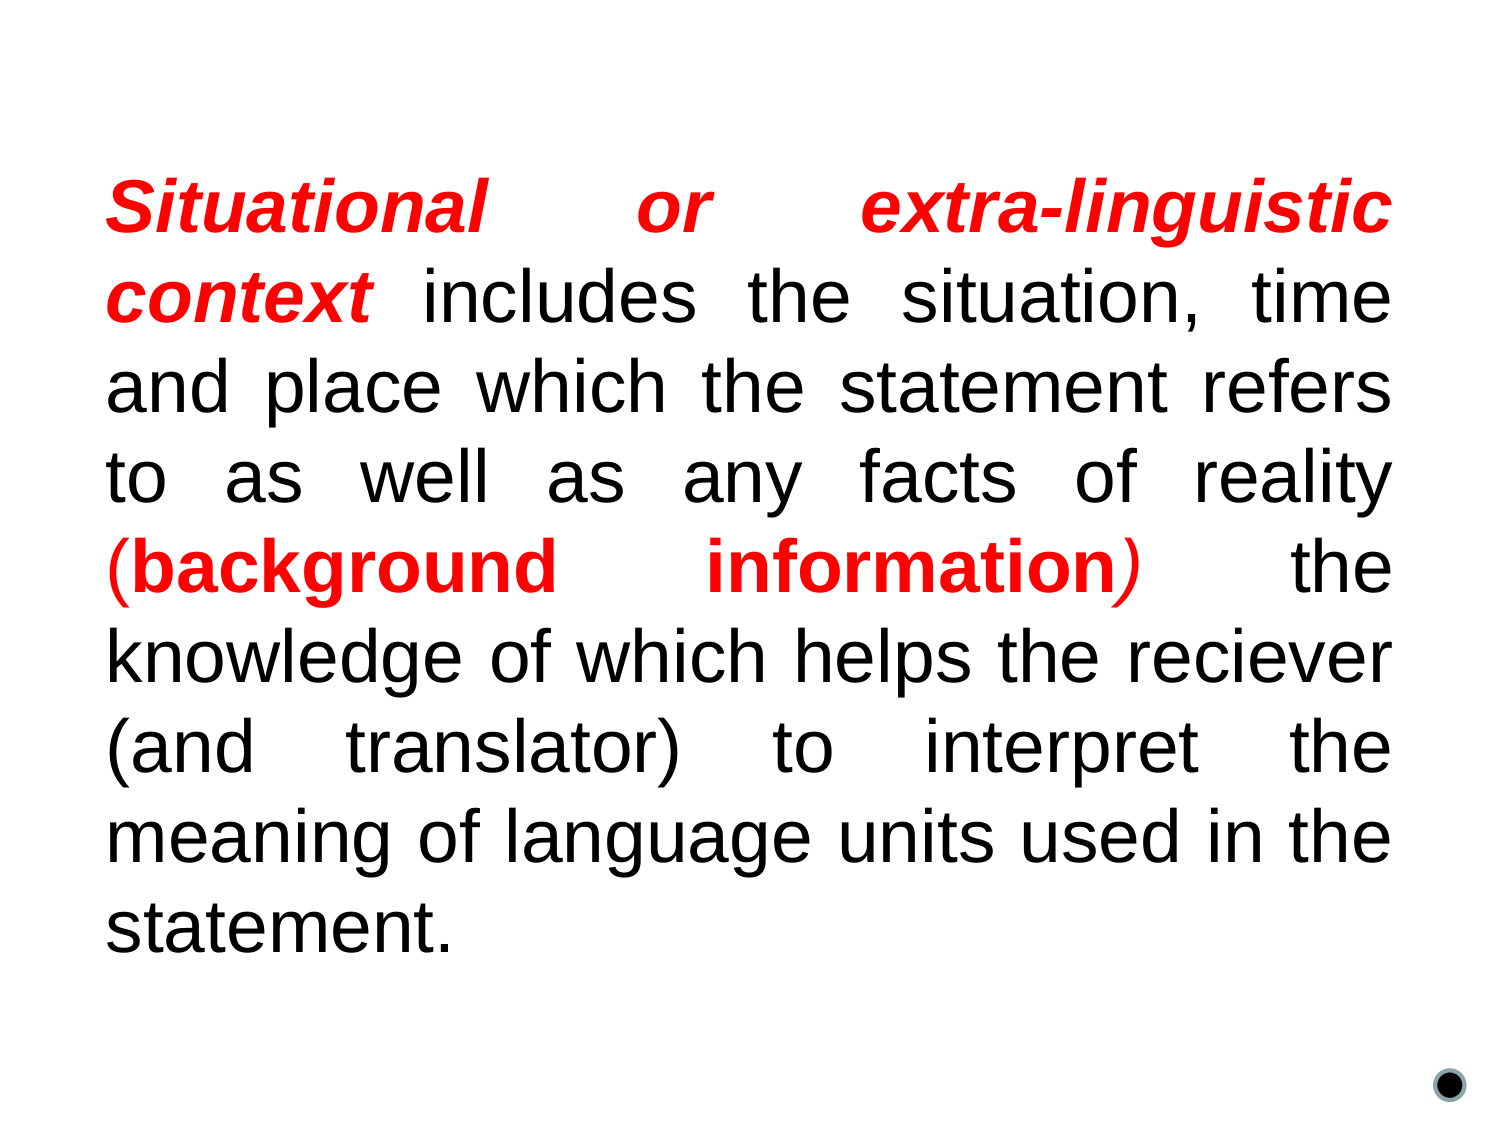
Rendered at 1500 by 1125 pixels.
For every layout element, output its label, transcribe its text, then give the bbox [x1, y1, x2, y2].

text_box [1433, 1068, 1467, 1103]
text_box Situational or extra-linguistic context includes the situation, time and place which the statement refers to as well as any facts of reality (background information) the knowledge of which helps the reciever (and translator) to interpret the meaning of language units used in the statement. [44, 111, 1455, 1014]
